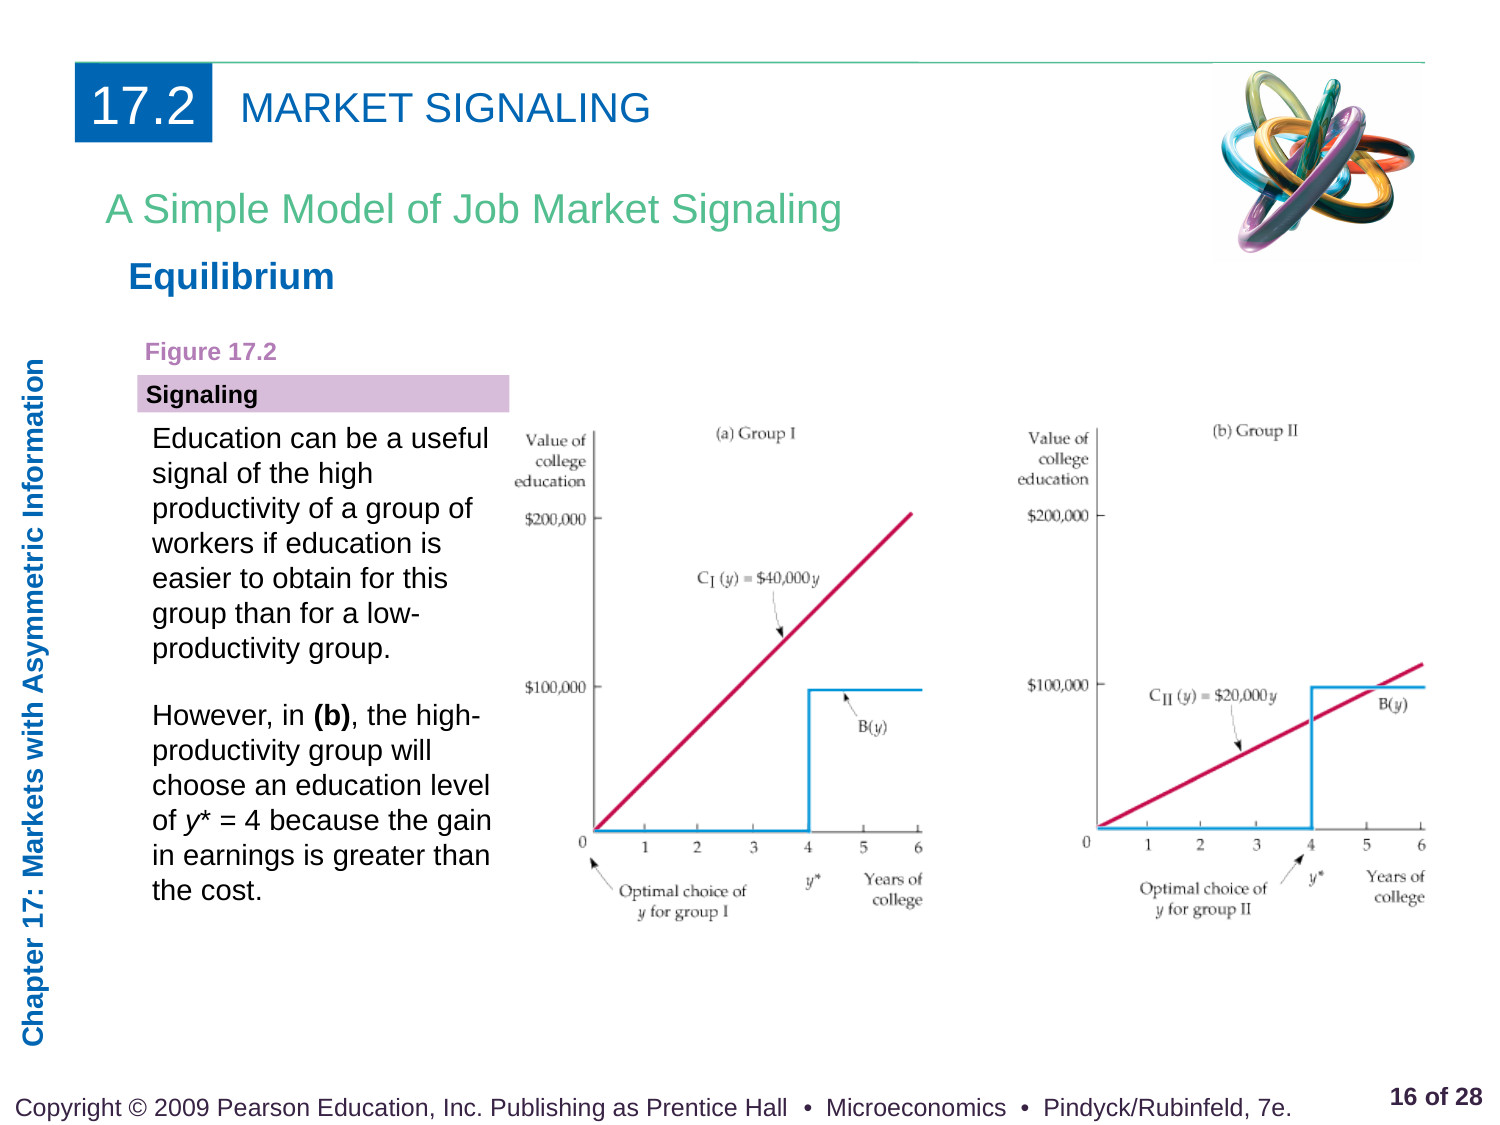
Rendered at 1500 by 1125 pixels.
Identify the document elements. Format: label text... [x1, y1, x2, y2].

text_box Equilibrium [113, 244, 350, 305]
picture [1212, 63, 1422, 263]
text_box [1420, 62, 1426, 69]
picture [507, 393, 1500, 951]
text_box Education can be a useful signal of the high productivity of a group of workers if education is easier to obtain for this group than for a low- productivity group. However, in (b), the high-productivity group will choose an education level of y* = 4 because the gain in earnings is greater than the cost. [137, 412, 525, 988]
text_box A Simple Model of Job Market Signaling [90, 174, 858, 240]
text_box Signaling [137, 375, 510, 412]
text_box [74, 62, 1213, 143]
text_box Figure 17.2 [137, 324, 313, 375]
